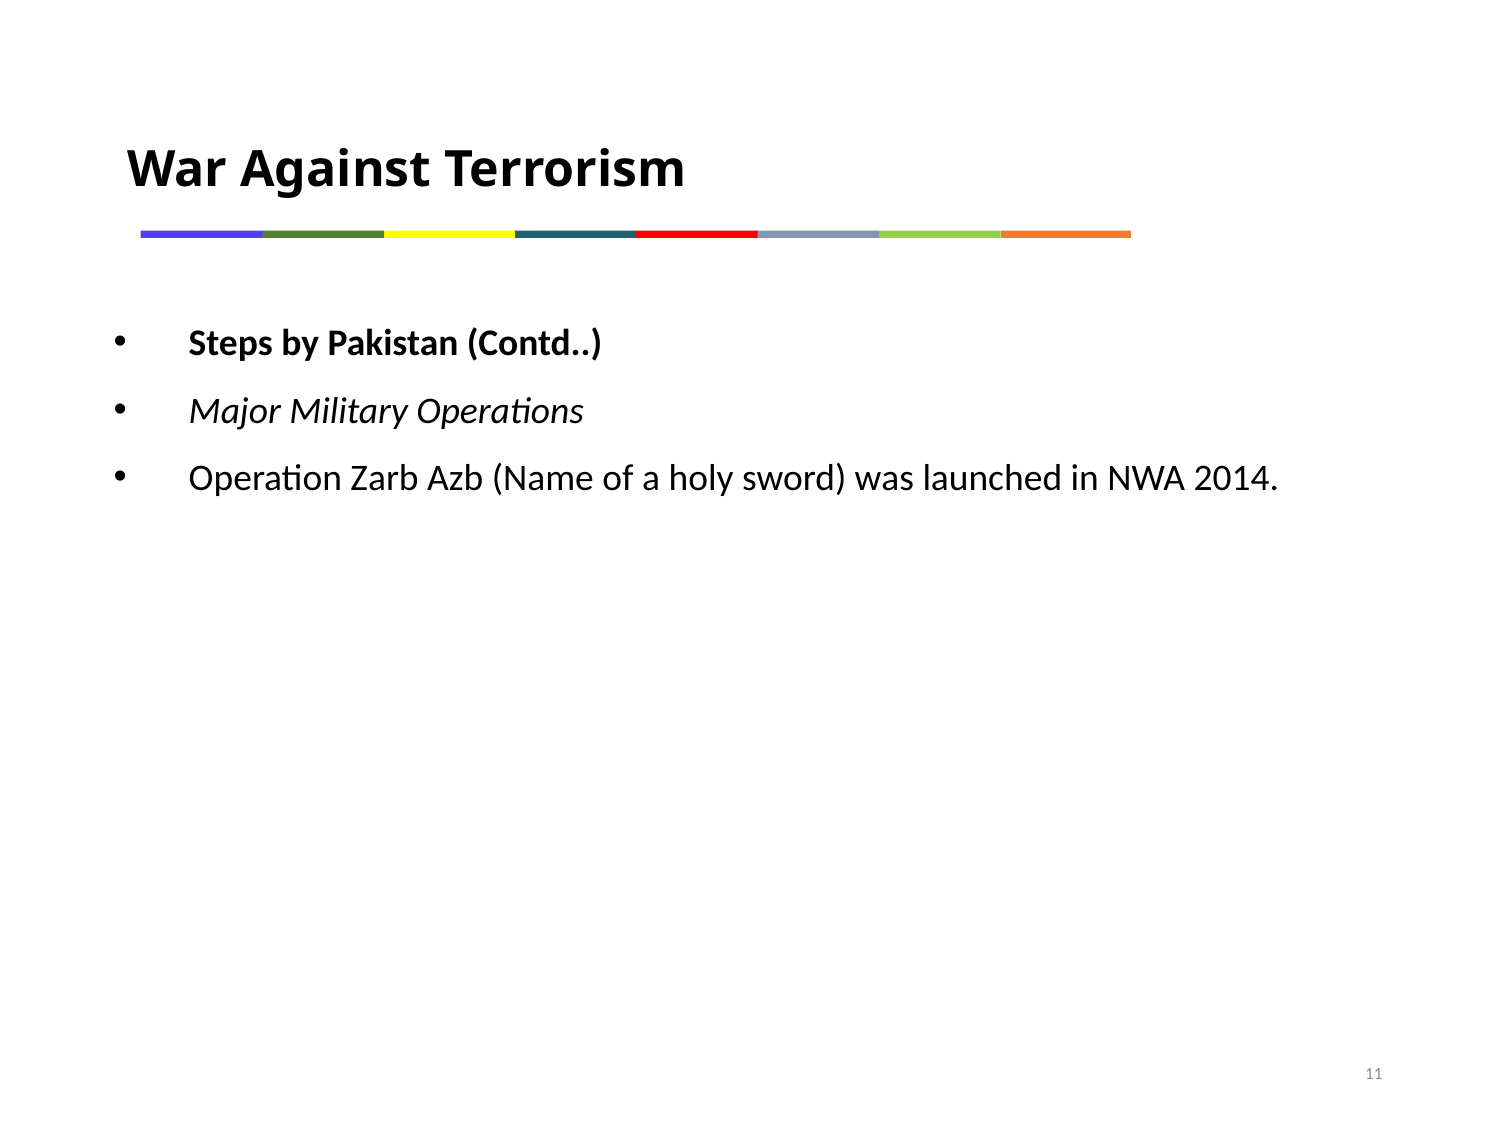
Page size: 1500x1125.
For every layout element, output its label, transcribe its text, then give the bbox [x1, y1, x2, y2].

text_box Steps by Pakistan (Contd..) Major Military Operations Operation Zarb Azb (Name of a holy sword) was launched in NWA 2014. [98, 288, 1415, 574]
slide_number 11 [1060, 1042, 1398, 1103]
text_box War Against Terrorism [112, 120, 1500, 276]
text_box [140, 230, 1131, 239]
